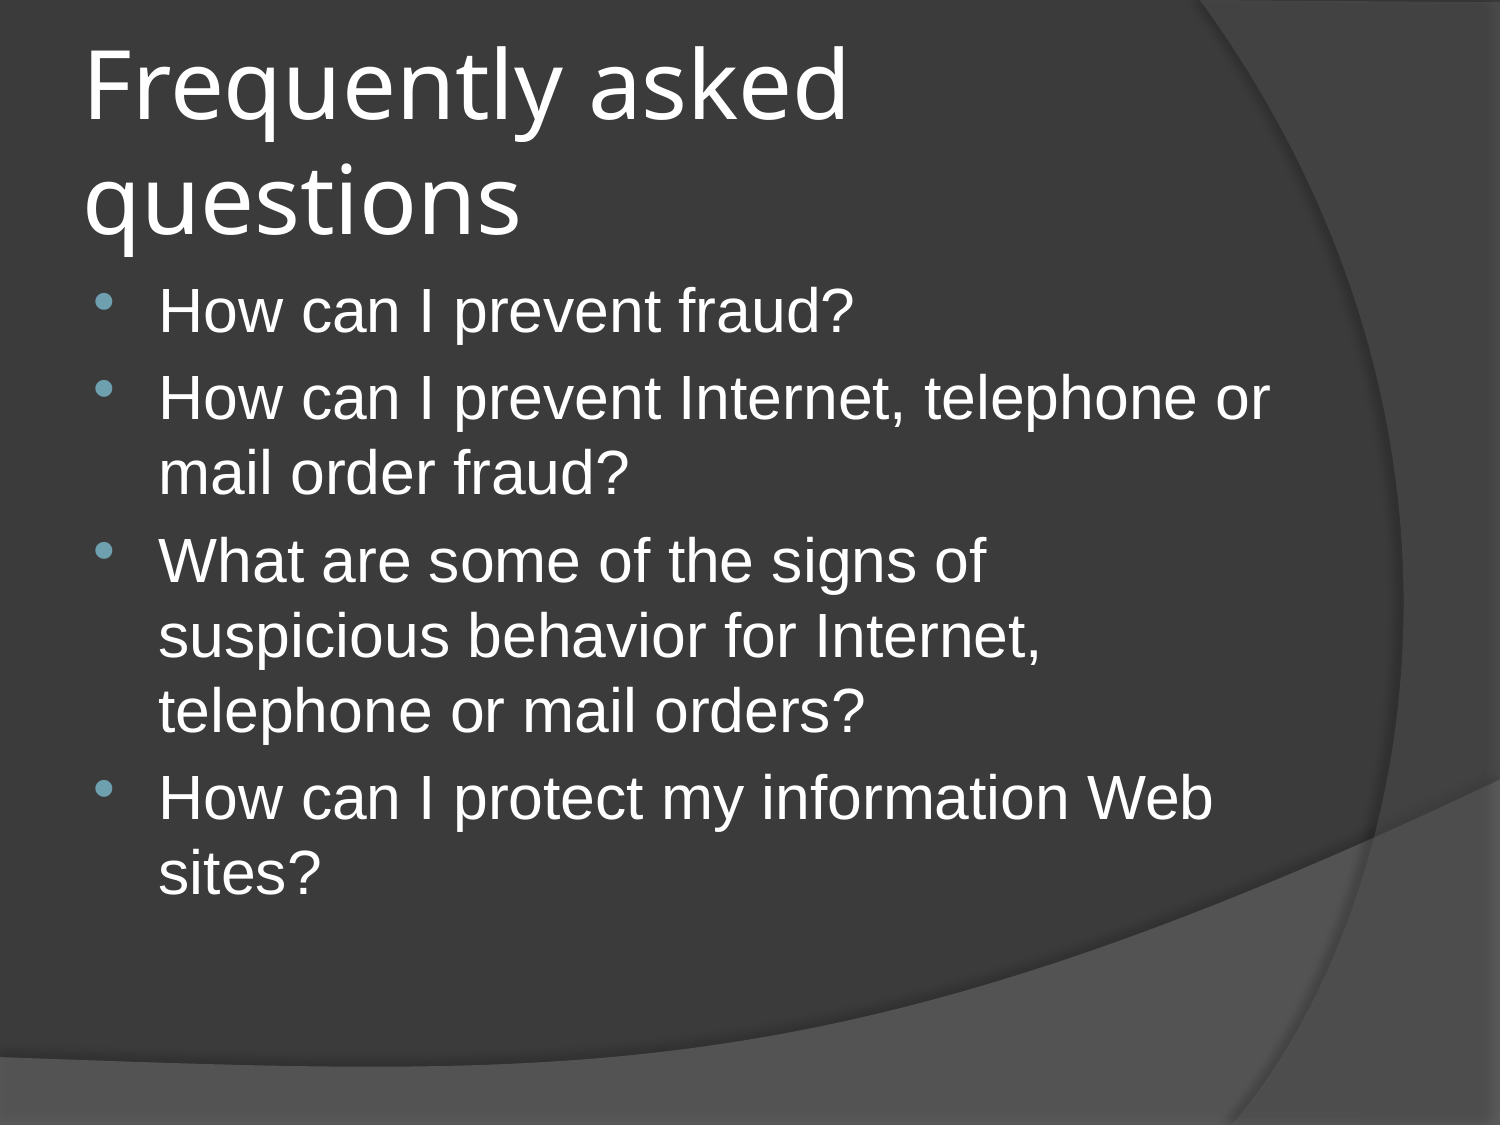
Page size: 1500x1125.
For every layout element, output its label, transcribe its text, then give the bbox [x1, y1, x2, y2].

title Frequently asked questions [75, 45, 1300, 233]
list How can I prevent fraud? How can I prevent Internet, telephone or mail order fraud? What are some of the signs of suspicious behavior for Internet, telephone or mail orders? How can I protect my information Web sites? [75, 262, 1300, 1005]
